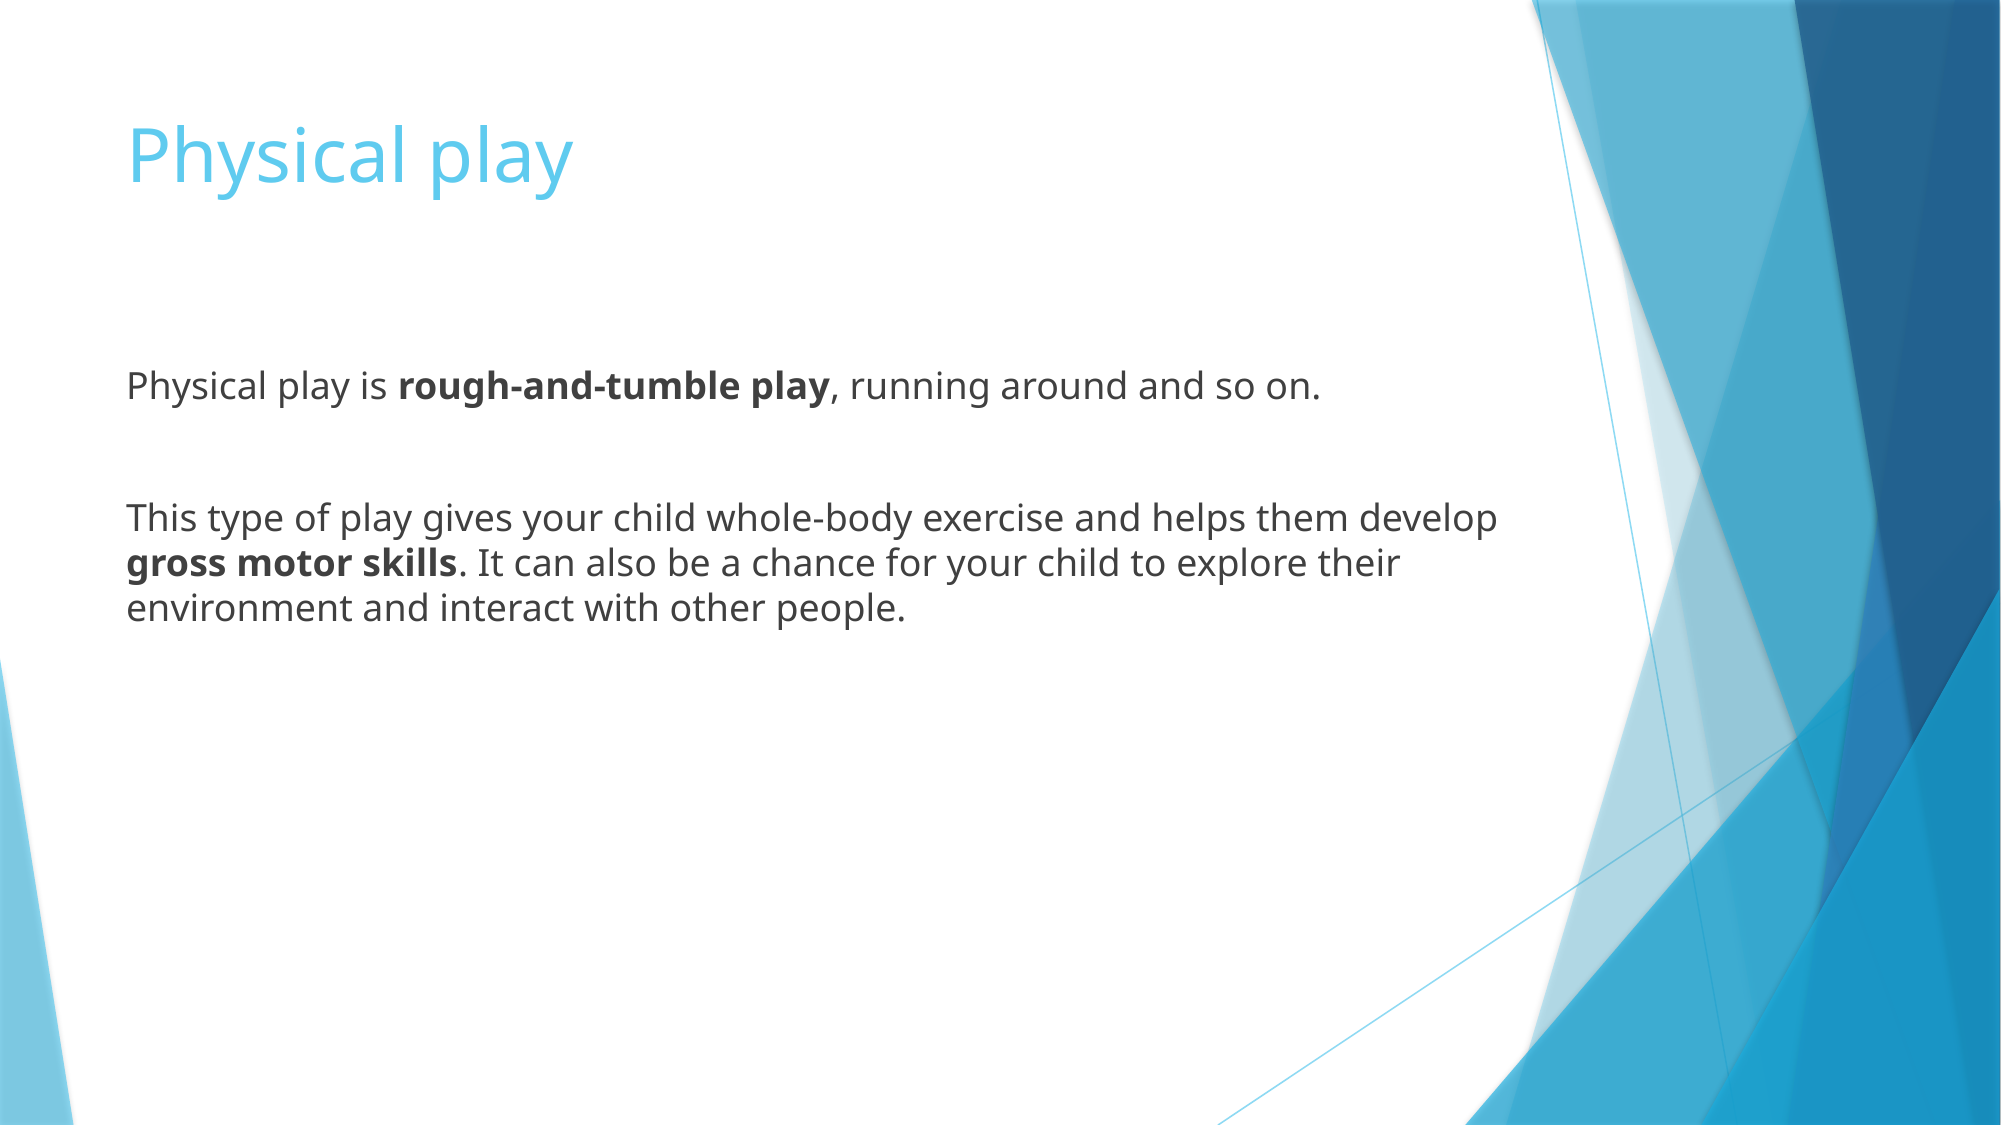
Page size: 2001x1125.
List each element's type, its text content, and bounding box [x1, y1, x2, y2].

list Physical play is rough-and-tumble play, running around and so on. This type of play gives your child whole-body exercise and helps them develop gross motor skills. It can also be a chance for your child to explore their environment and interact with other people. [111, 354, 1522, 992]
title Physical play [111, 99, 1522, 317]
